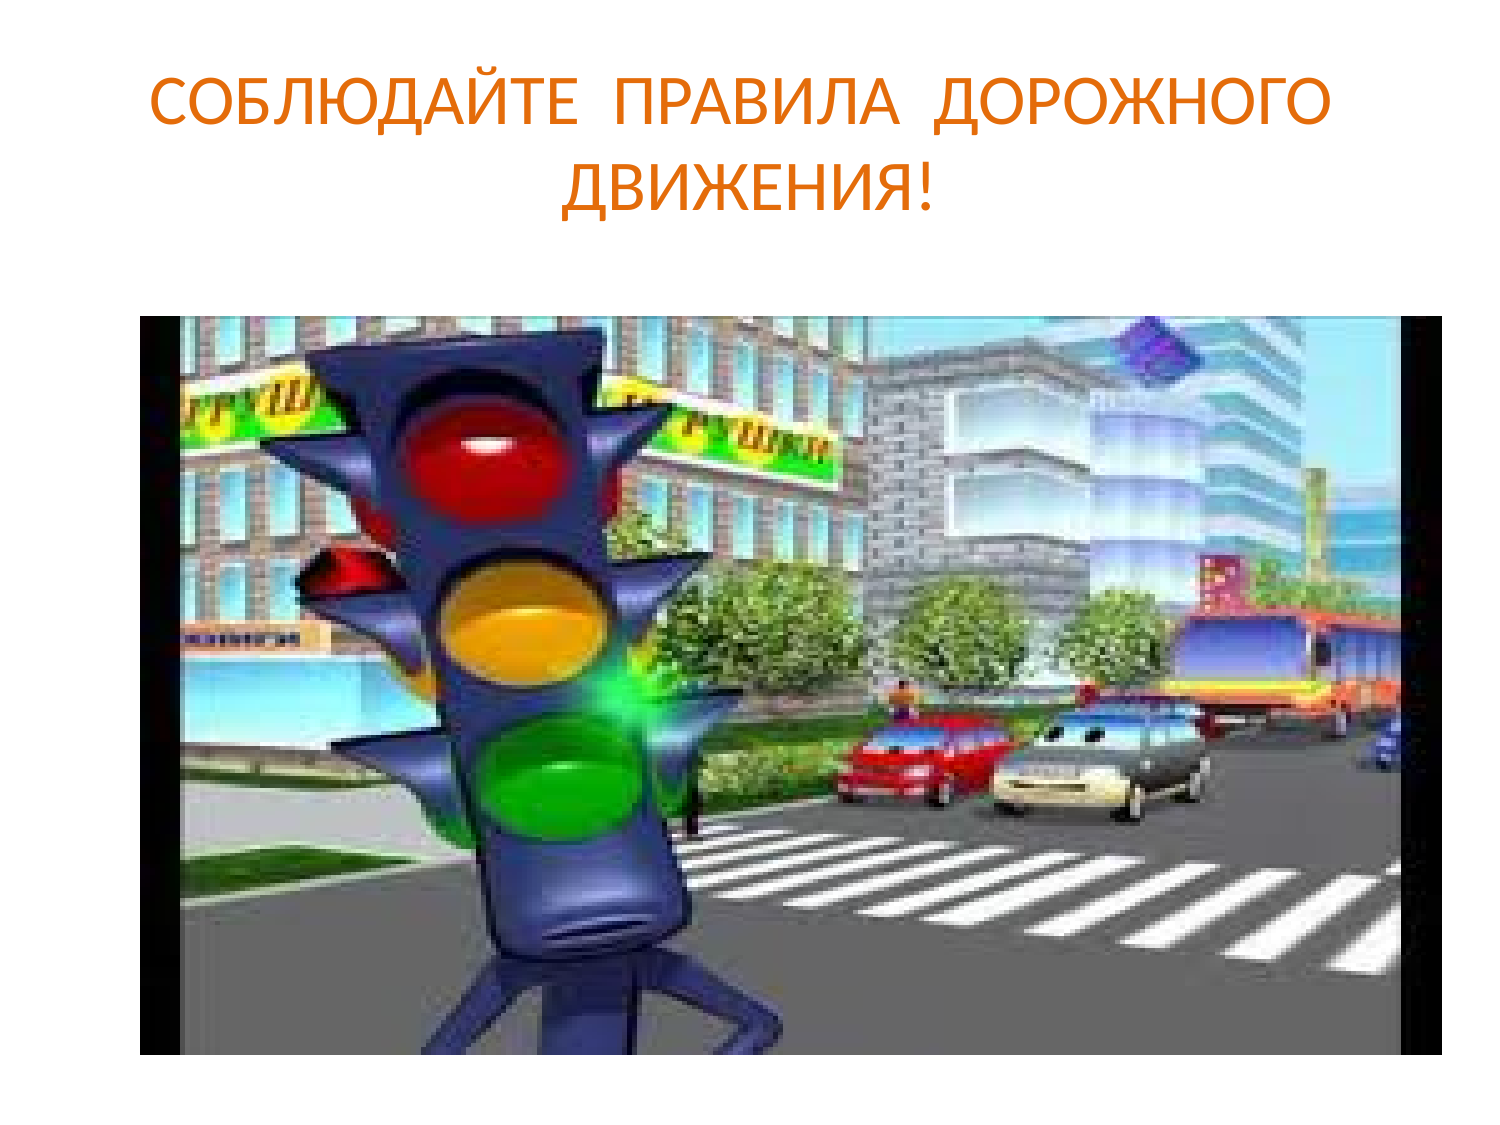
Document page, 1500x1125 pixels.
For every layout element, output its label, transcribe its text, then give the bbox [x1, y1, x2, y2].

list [140, 316, 1442, 1055]
title СОБЛЮДАЙТЕ ПРАВИЛА ДОРОЖНОГО ДВИЖЕНИЯ! [75, 45, 1425, 233]
